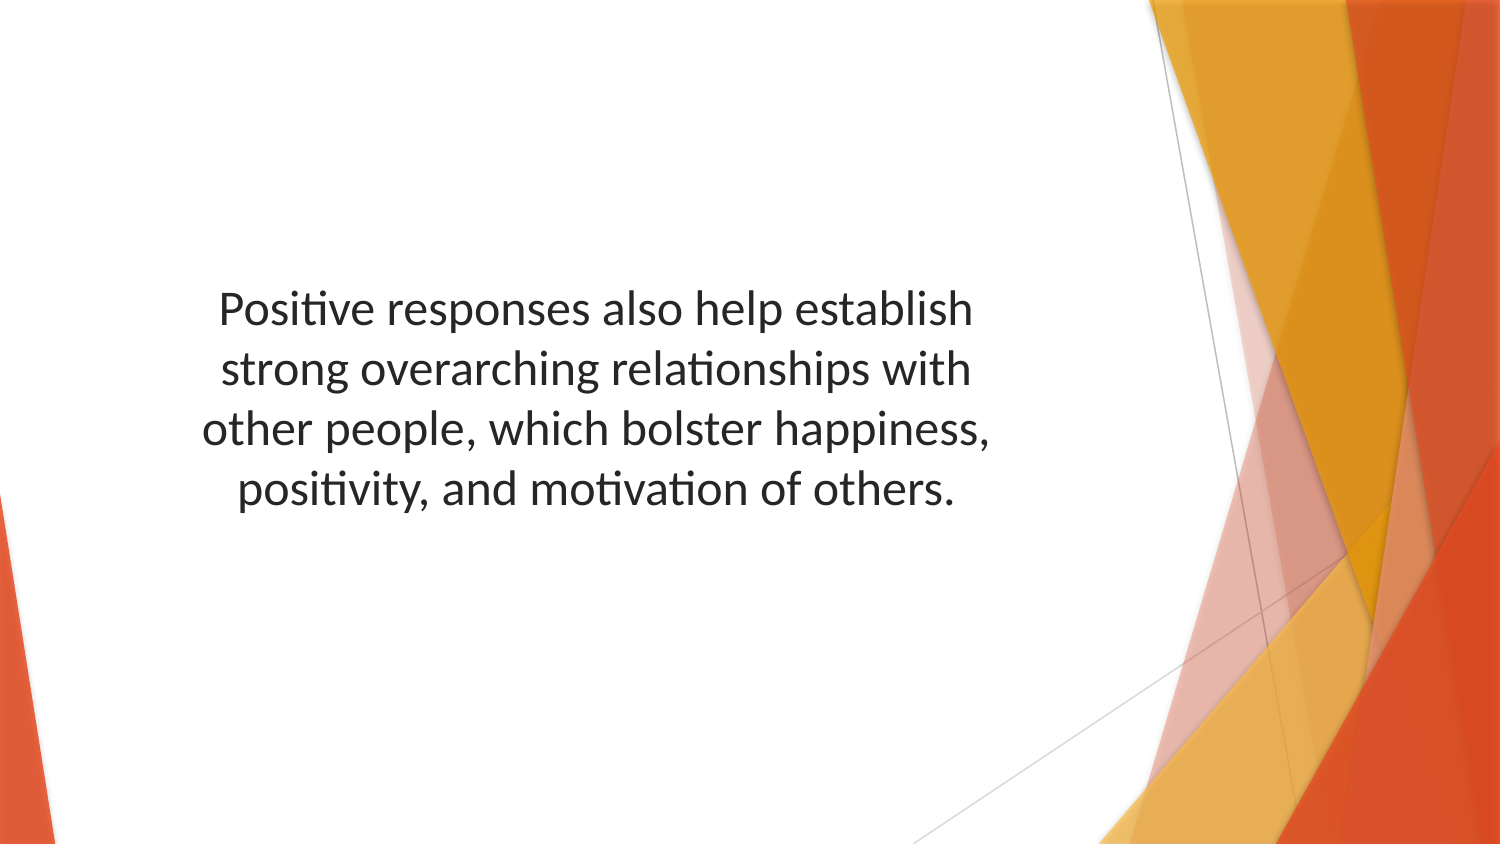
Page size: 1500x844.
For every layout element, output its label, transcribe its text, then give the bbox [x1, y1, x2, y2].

list Positive responses also help establish strong overarching relationships with other people, which bolster happiness, positivity, and motivation of others. [159, 268, 1034, 706]
